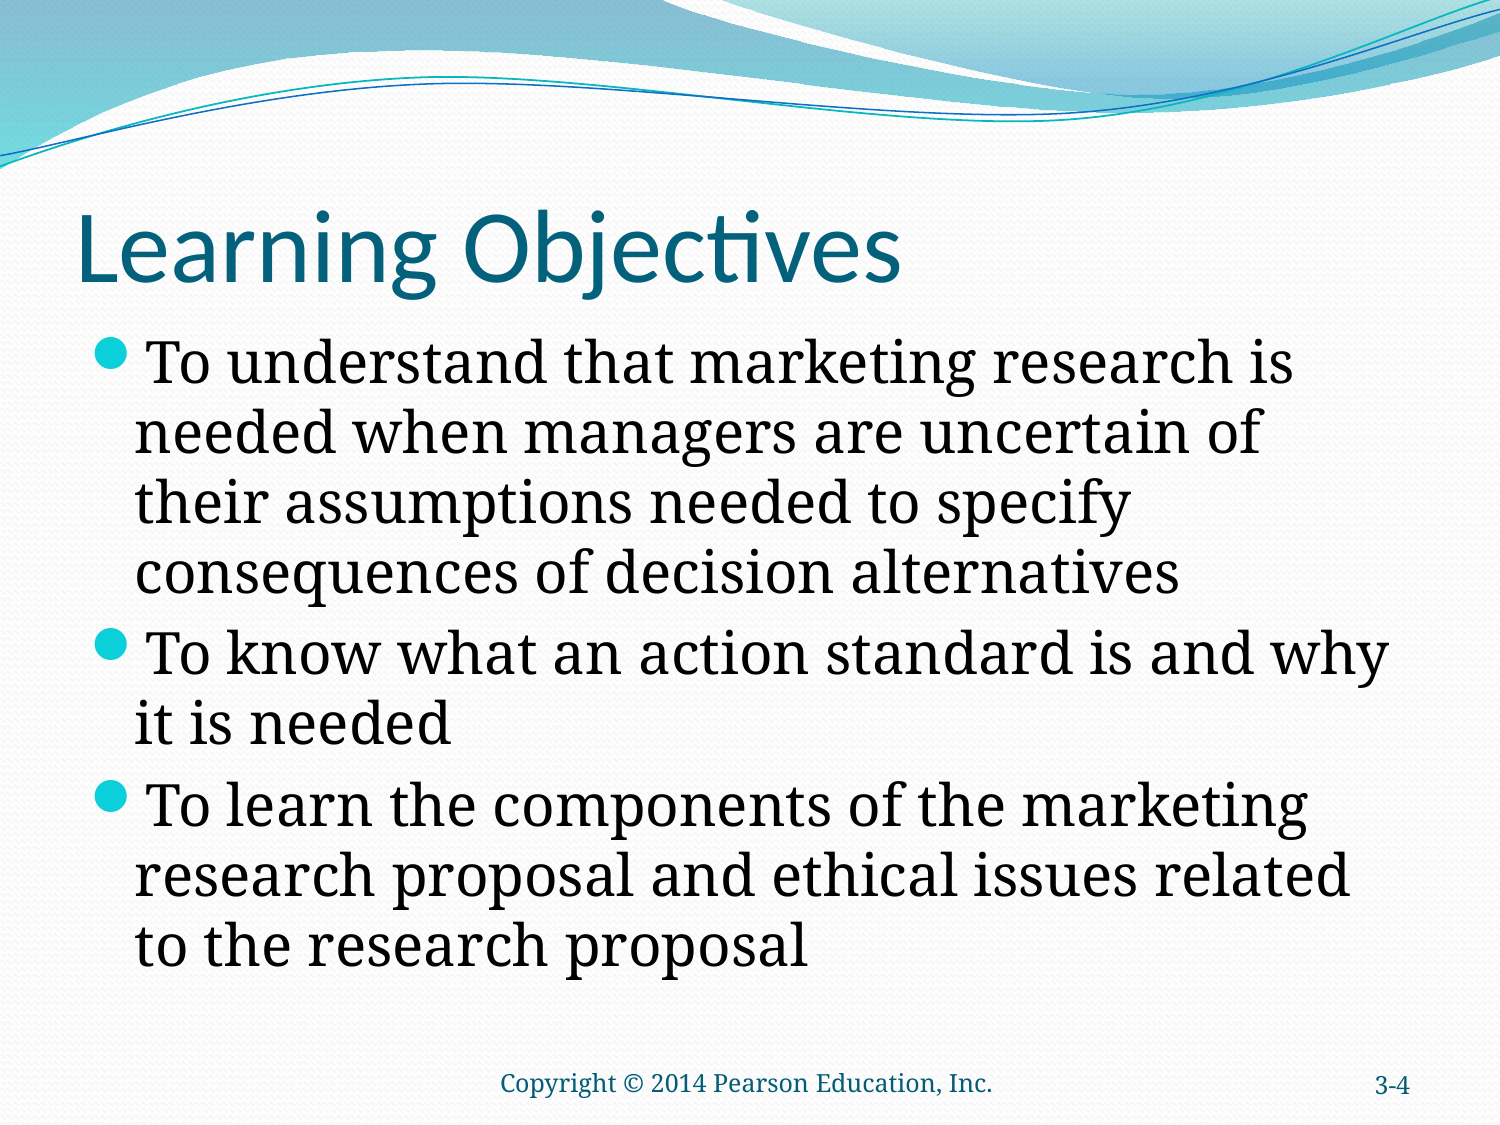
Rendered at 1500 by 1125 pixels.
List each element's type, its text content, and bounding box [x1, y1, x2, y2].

title Learning Objectives [74, 115, 1426, 304]
list To understand that marketing research is needed when managers are uncertain of their assumptions needed to specify consequences of decision alternatives To know what an action standard is and why it is needed To learn the components of the marketing research proposal and ethical issues related to the research proposal [74, 317, 1426, 1038]
